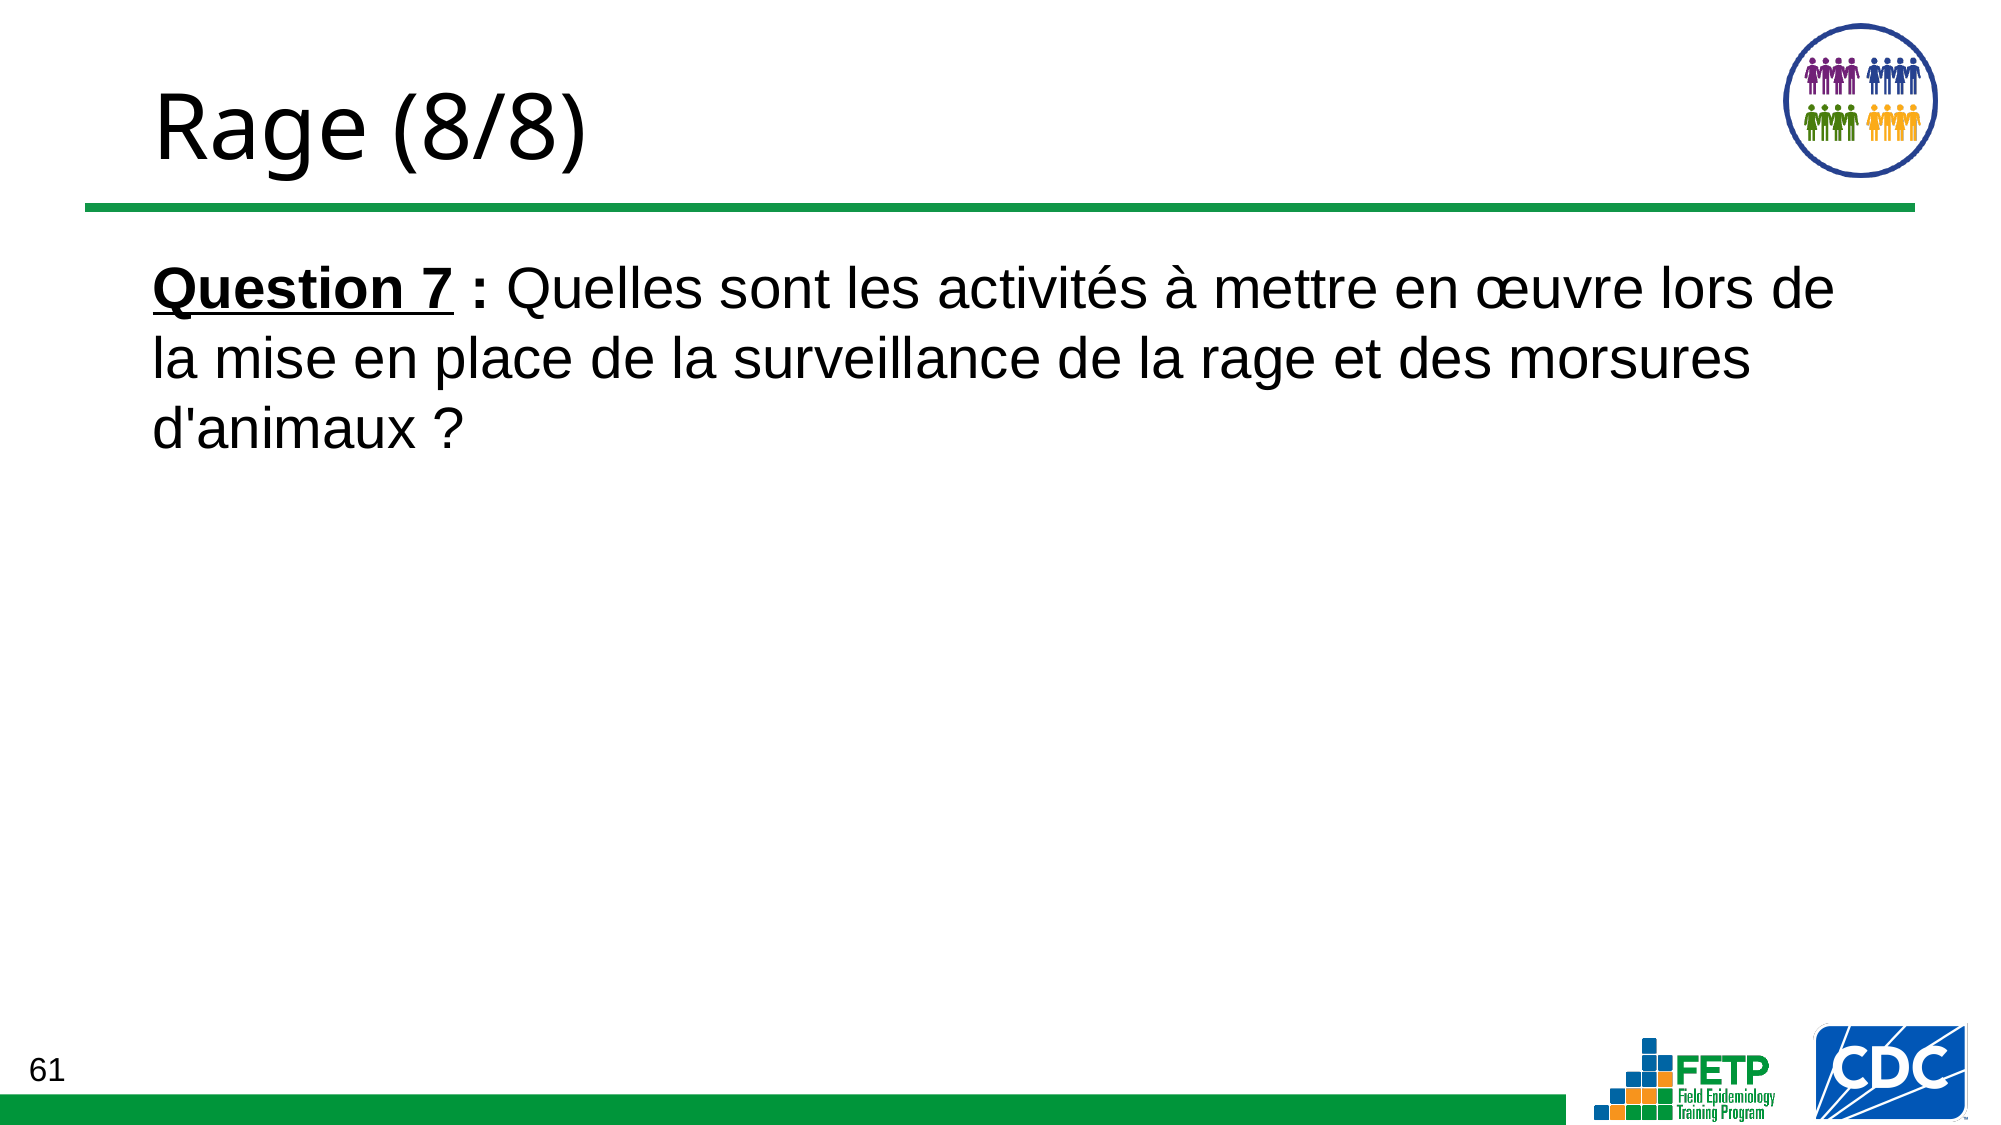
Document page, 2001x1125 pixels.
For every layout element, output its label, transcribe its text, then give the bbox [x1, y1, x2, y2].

picture [1783, 23, 1938, 178]
picture [1813, 1023, 1968, 1122]
picture [1594, 1038, 1775, 1122]
title Rage (8/8) [137, 73, 1738, 205]
list Question 7 : Quelles sont les activités à mettre en œuvre lors de la mise en place de la surveillance de la rage et des morsures d'animaux ? [137, 242, 1863, 1004]
